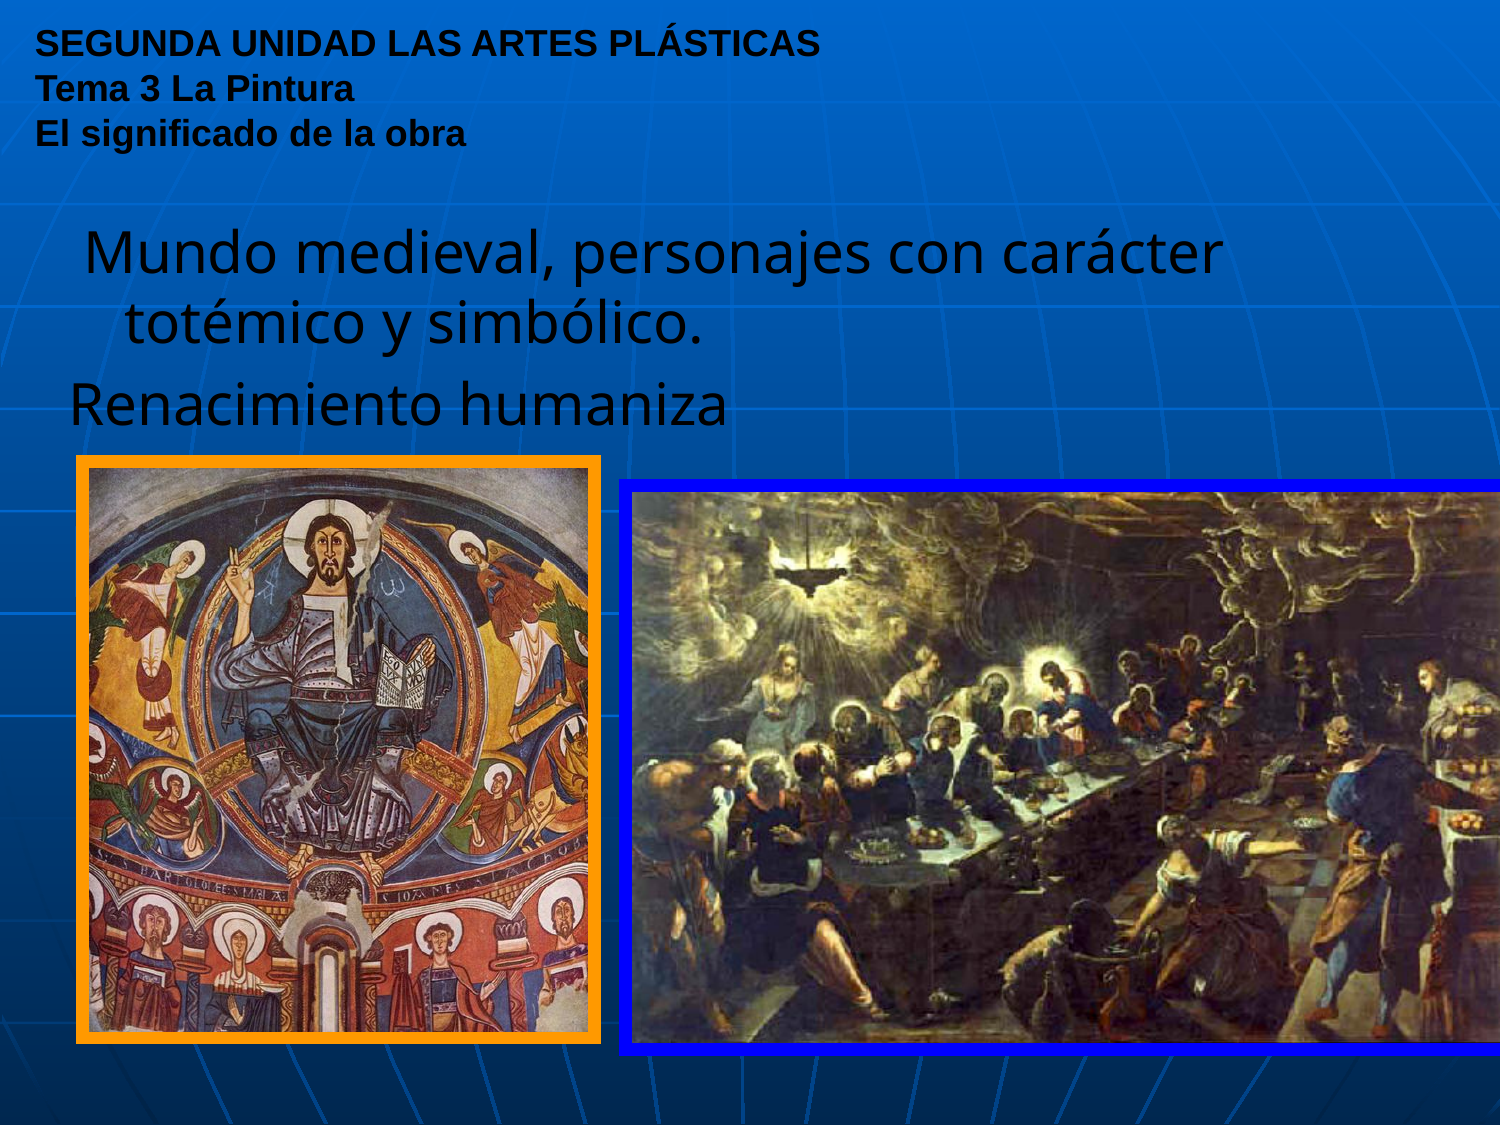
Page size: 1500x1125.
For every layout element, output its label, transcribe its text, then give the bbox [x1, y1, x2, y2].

title SEGUNDA UNIDAD LAS ARTES PLÁSTICAS Tema 3 La Pintura El significado de la obra [0, 0, 857, 173]
picture [631, 491, 1500, 1044]
picture [88, 467, 589, 1033]
list Mundo medieval, personajes con carácter totémico y simbólico. Renacimiento humaniza [52, 207, 1365, 1000]
